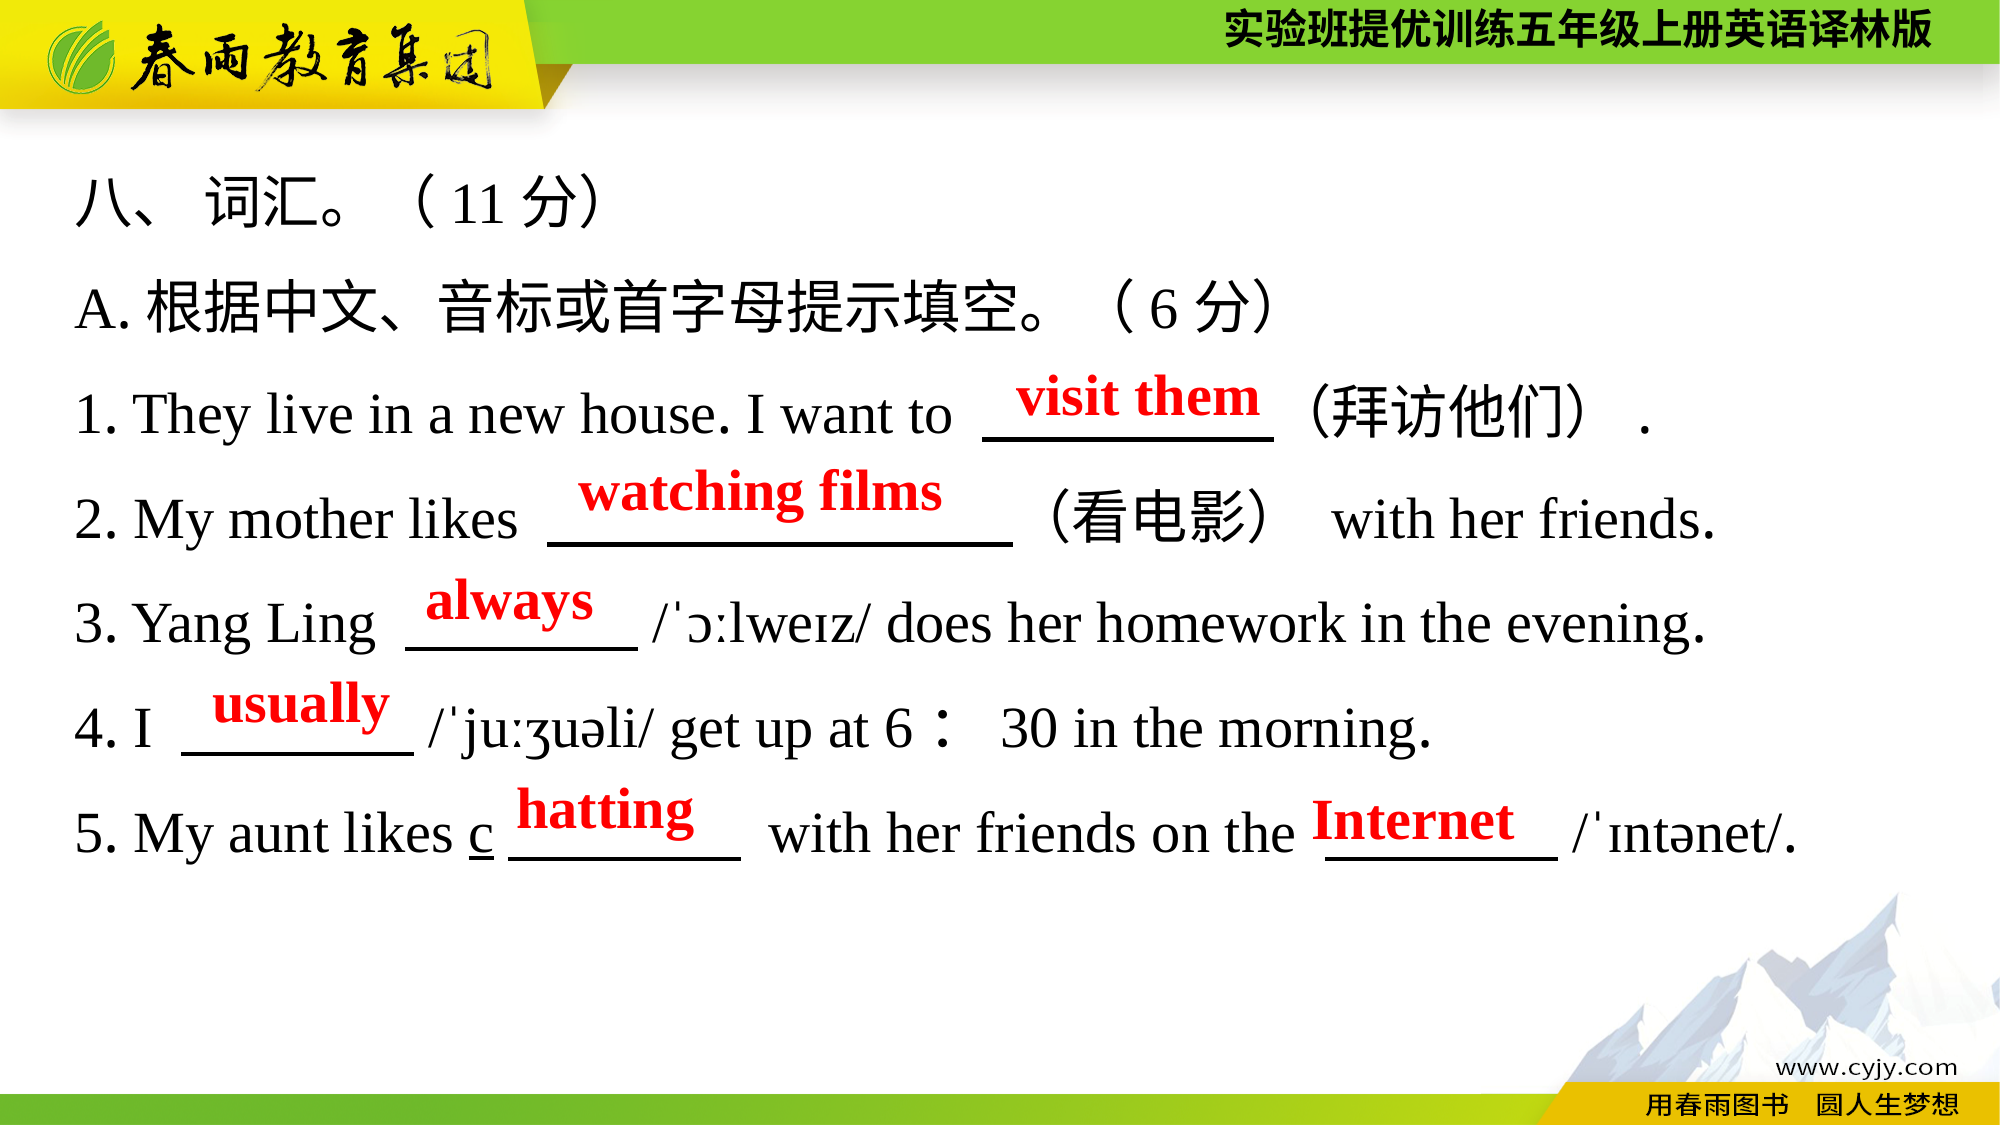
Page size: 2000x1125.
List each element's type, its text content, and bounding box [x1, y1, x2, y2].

picture [0, 0, 2000, 1125]
text_box Internet [1296, 773, 1530, 859]
text_box watching films [563, 444, 958, 530]
list 八、 词汇。（11分） A.根据中文、音标或首字母提示填空。（6分） 1. They live in a new house. I want to （拜访他们）. 2. My mother likes （看电影） with her friends. 3. Yang Ling /ˈɔːlweɪz/ does her homework in the evening. 4. I /ˈjuːʒuəli/ get up at 6：30 in the morning. 5. My aunt likes c with her friends on the /ˈɪntənet/. [59, 122, 1944, 880]
text_box hatting [501, 763, 710, 848]
text_box visit them [1001, 349, 1276, 435]
text_box usually [197, 656, 407, 742]
text_box always [410, 553, 609, 639]
